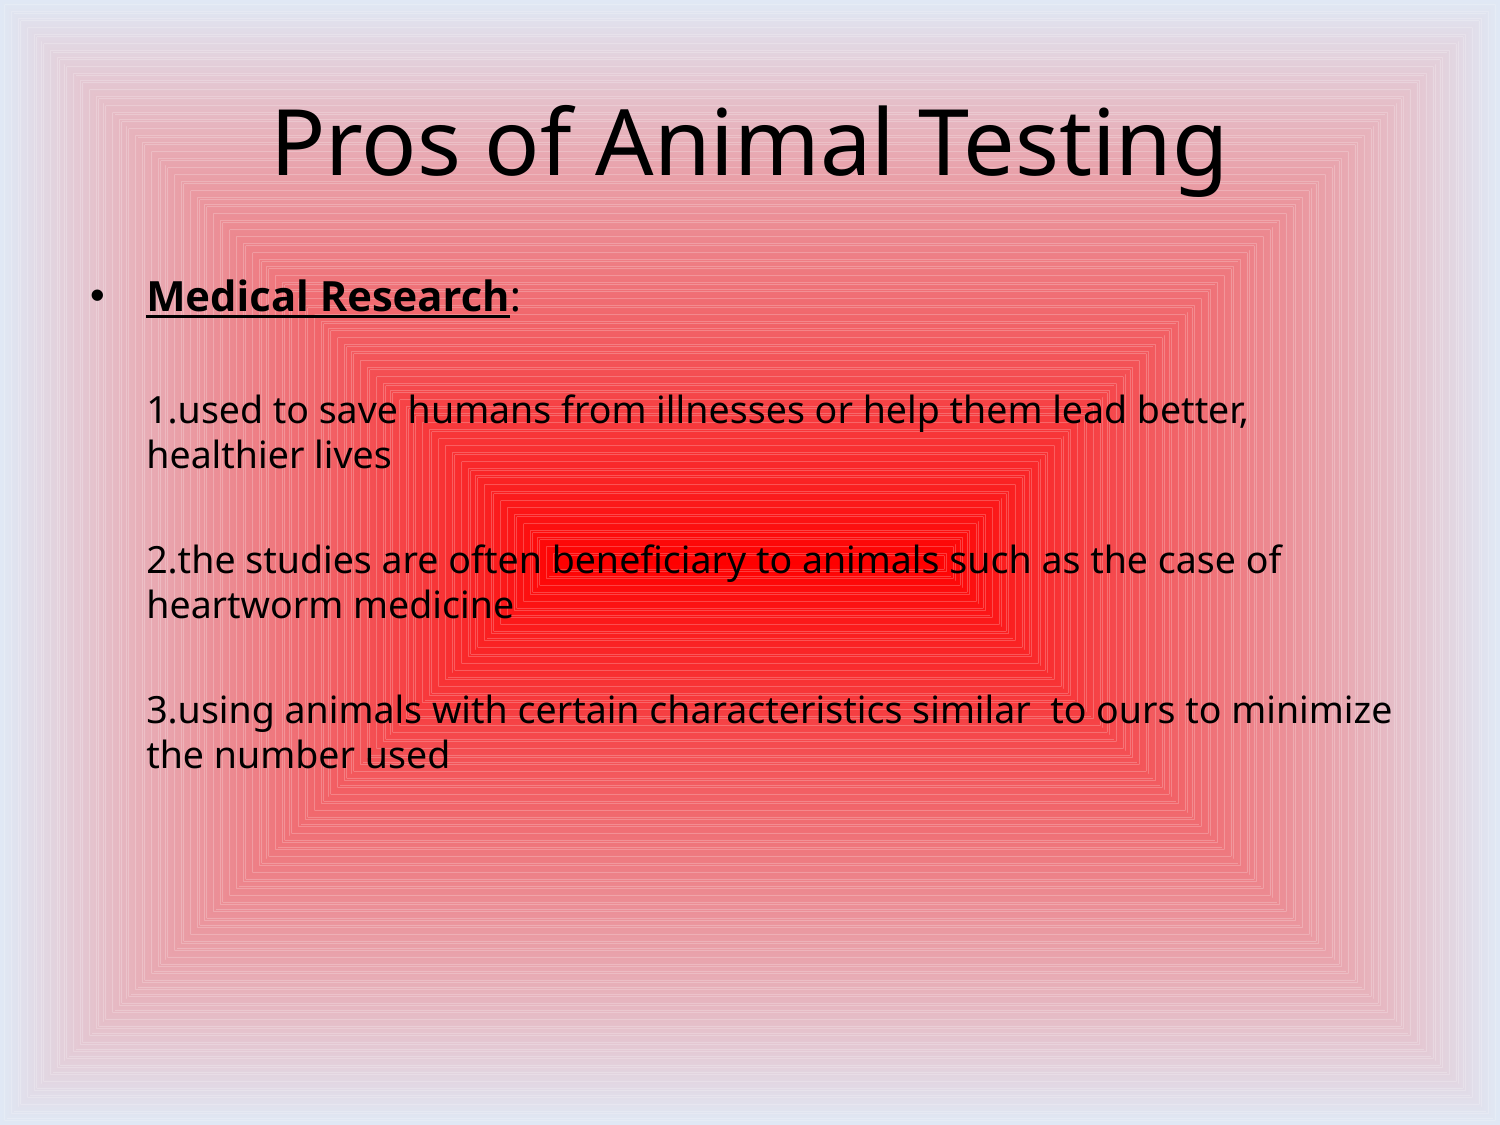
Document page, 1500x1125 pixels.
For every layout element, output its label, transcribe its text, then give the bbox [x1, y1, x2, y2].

list Medical Research: 1.used to save humans from illnesses or help them lead better, healthier lives 2.the studies are often beneficiary to animals such as the case of heartworm medicine 3.using animals with certain characteristics similar to ours to minimize the number used [75, 262, 1425, 1005]
title Pros of Animal Testing [75, 45, 1425, 233]
